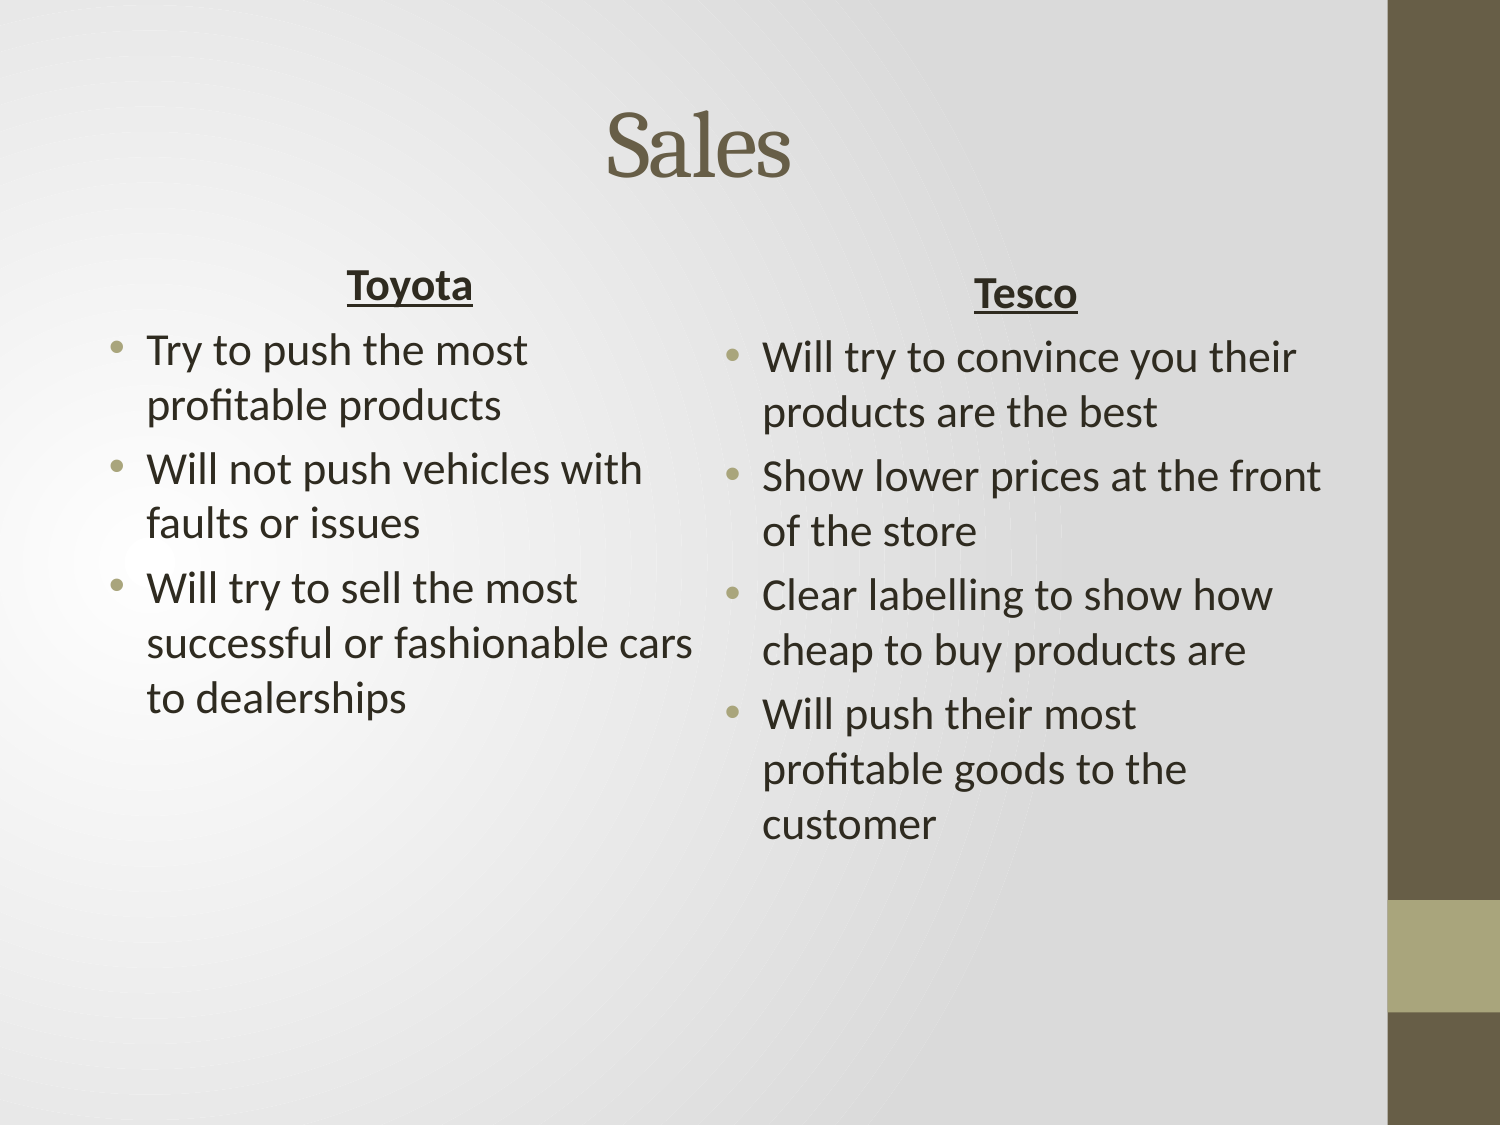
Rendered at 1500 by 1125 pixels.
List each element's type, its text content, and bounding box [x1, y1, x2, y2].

text_box Tesco Will try to convince you their products are the best Show lower prices at the front of the store Clear labelling to show how cheap to buy products are Will push their most profitable goods to the customer [690, 255, 1343, 1043]
list Toyota Try to push the most profitable products Will not push vehicles with faults or issues Will try to sell the most successful or fashionable cars to dealerships [75, 247, 727, 1035]
title Sales [75, 45, 1325, 233]
